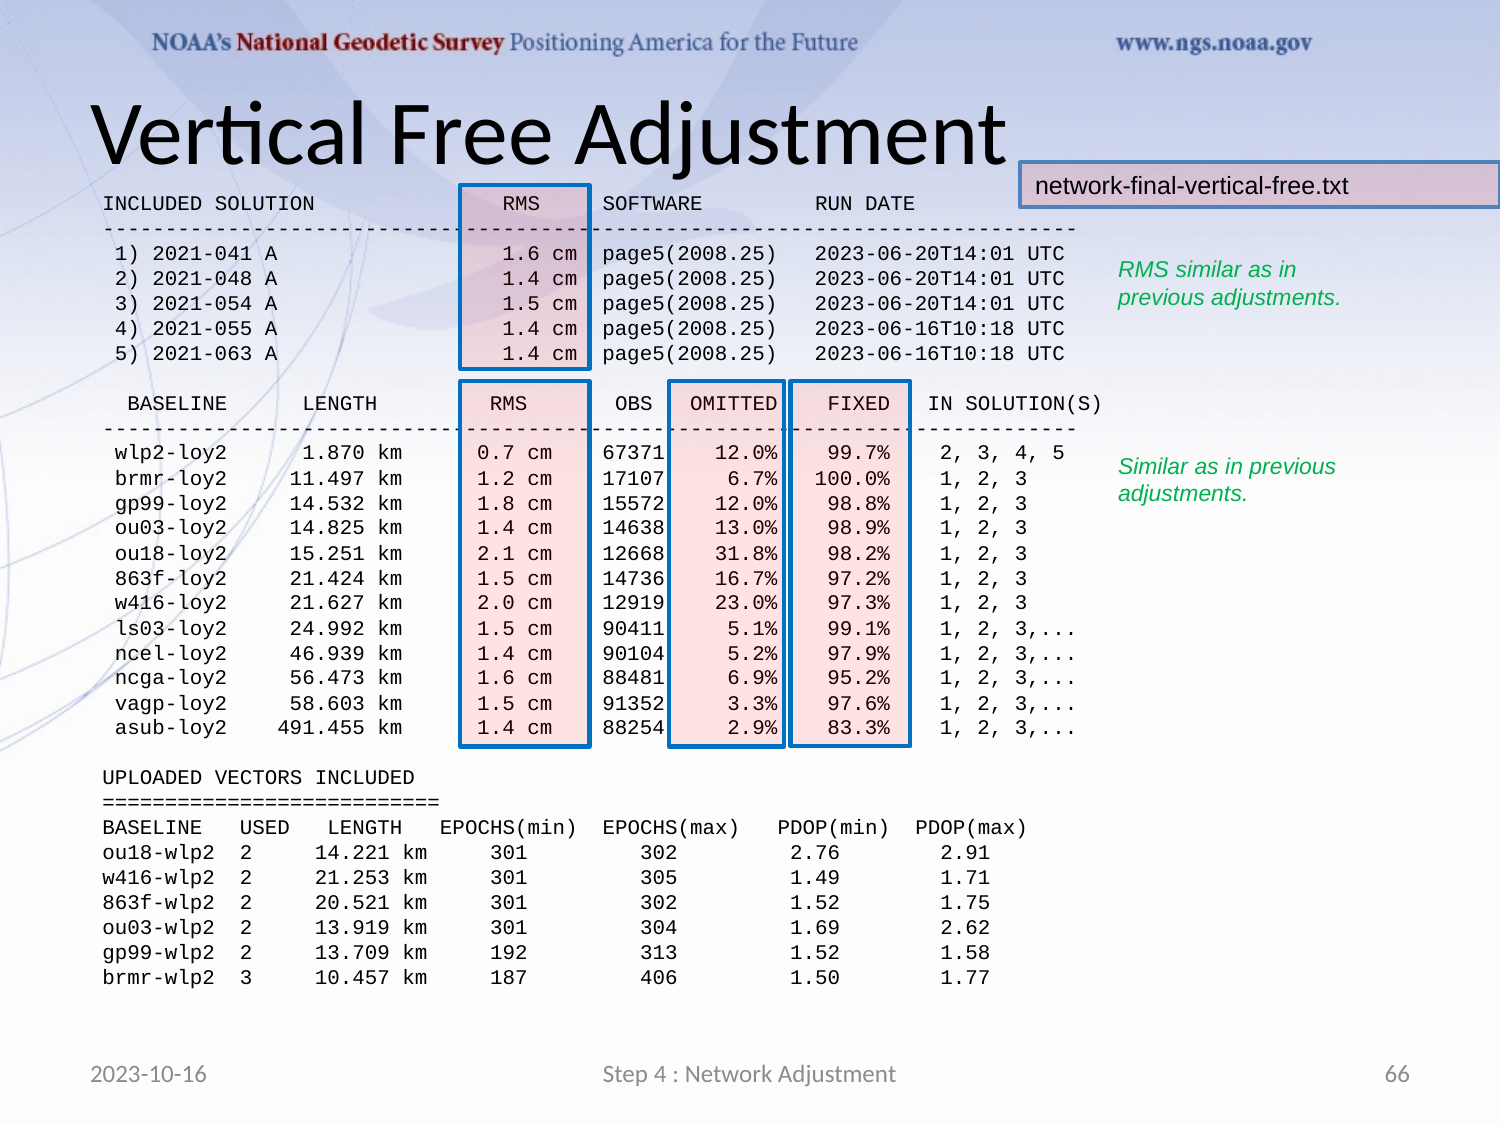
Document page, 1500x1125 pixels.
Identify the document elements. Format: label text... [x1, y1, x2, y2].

text_box [667, 379, 786, 749]
footer Step 4 : Network Adjustment [512, 1042, 988, 1103]
text_box [458, 183, 592, 371]
text_box network-final-vertical-free.txt [1020, 162, 1500, 208]
slide_number 66 [1074, 1042, 1425, 1103]
text_box INCLUDED SOLUTION RMS SOFTWARE RUN DATE ------------------------------------------------------------------------------ 1) 2021-041 A 1.6 cm page5(2008.25) 2023-06-20T14:01 UTC 2) 2021-048 A 1.4 cm page5(2008.25) 2023-06-20T14:01 UTC 3) 2021-054 A 1.5 cm page5(2008.25) 2023-06-20T14:01 UTC 4) 2021-055 A 1.4 cm page5(2008.25) 2023-06-16T10:18 UTC 5) 2021-063 A 1.4 cm page5(2008.25) 2023-06-16T10:18 UTC BASELINE LENGTH RMS OBS OMITTED FIXED IN SOLUTION(S) ------------------------------------------------------------------------------ wlp2-loy2 1.870 km 0.7 cm 67371 12.0% 99.7% 2, 3, 4, 5 brmr-loy2 11.497 km 1.2 cm 17107 6.7% 100.0% 1, 2, 3 gp99-loy2 14.532 km 1.8 cm 15572 12.0% 98.8% 1, 2, 3 ou03-loy2 14.825 km 1.4 cm 14638 13.0% 98.9% 1, 2, 3 ou18-loy2 15.251 km 2.1 cm 12668 31.8% 98.2% 1, 2, 3 863f-loy2 21.424 km 1.5 cm 14736 16.7% 97.2% 1, 2, 3 w416-loy2 21.627 km 2.0 cm 12919 23.0% 97.3% 1, 2, 3 ls03-loy2 24.992 km 1.5 cm 90411 5.1% 99.1% 1, 2, 3,... ncel-loy2 46.939 km 1.4 cm 90104 5.2% 97.9% 1, 2, 3,... ncga-loy2 56.473 km 1.6 cm 88481 6.9% 95.2% 1, 2, 3,... vagp-loy2 58.603 km 1.5 cm 91352 3.3% 97.6% 1, 2, 3,... asub-loy2 491.455 km 1.4 cm 88254 2.9% 83.3% 1, 2, 3,... UPLOADED VECTORS INCLUDED =========================== BASELINE USED LENGTH EPOCHS(min) EPOCHS(max) PDOP(min) PDOP(max) ou18-wlp2 2 14.221 km 301 302 2.76 2.91 w416-wlp2 2 21.253 km 301 305 1.49 1.71 863f-wlp2 2 20.521 km 301 302 1.52 1.75 ou03-wlp2 2 13.919 km 301 304 1.69 2.62 gp99-wlp2 2 13.709 km 192 313 1.52 1.58 brmr-wlp2 3 10.457 km 187 406 1.50 1.77 [75, 182, 1375, 997]
text_box [458, 379, 592, 749]
text_box [788, 379, 912, 748]
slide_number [75, 1042, 425, 1103]
text_box Similar as in previous adjustments. [1103, 443, 1397, 514]
text_box RMS similar as in previous adjustments. [1103, 247, 1397, 318]
title Vertical Free Adjustment [74, 74, 1426, 181]
picture [0, 0, 1500, 1125]
